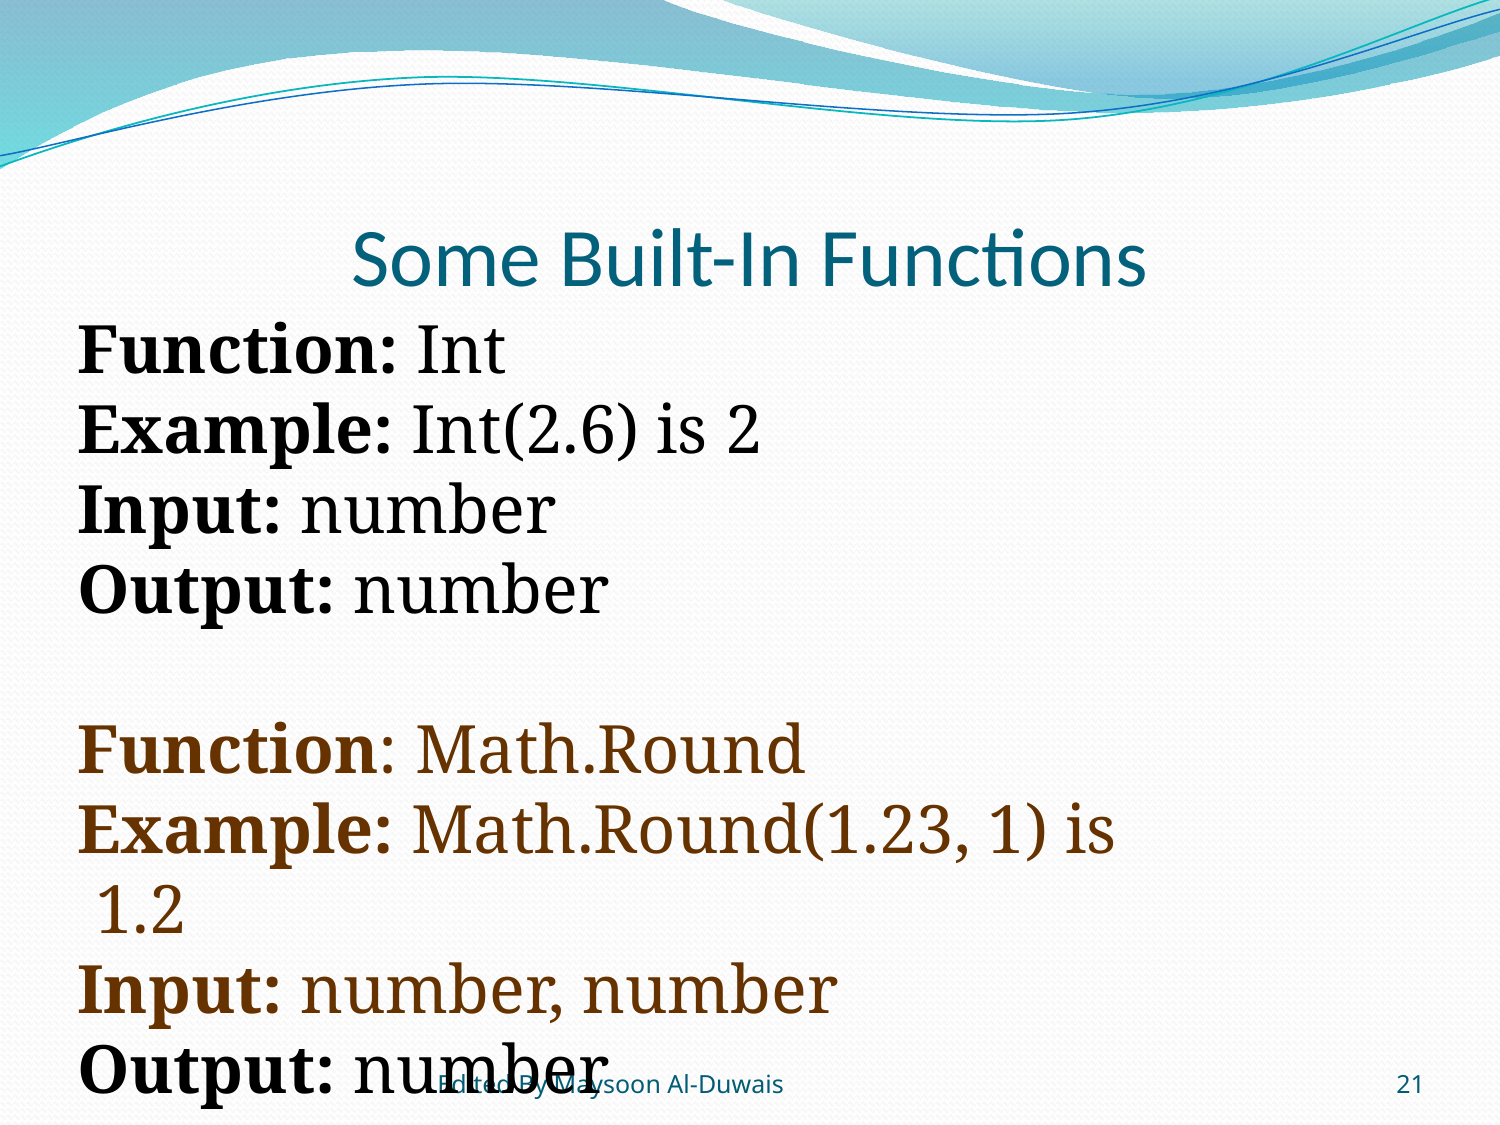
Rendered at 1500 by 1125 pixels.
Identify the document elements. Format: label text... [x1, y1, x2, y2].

title Some Built-In Functions [75, 115, 1425, 303]
slide_number 21 [1299, 1042, 1425, 1103]
footer Edited By Maysoon Al-Duwais [437, 1042, 988, 1103]
text_box Function: Int Example: Int(2.6) is 2 Input: number Output: number Function: Math.Round Example: Math.Round(1.23, 1) is 1.2 Input: number, number Output: number [62, 299, 1200, 1125]
